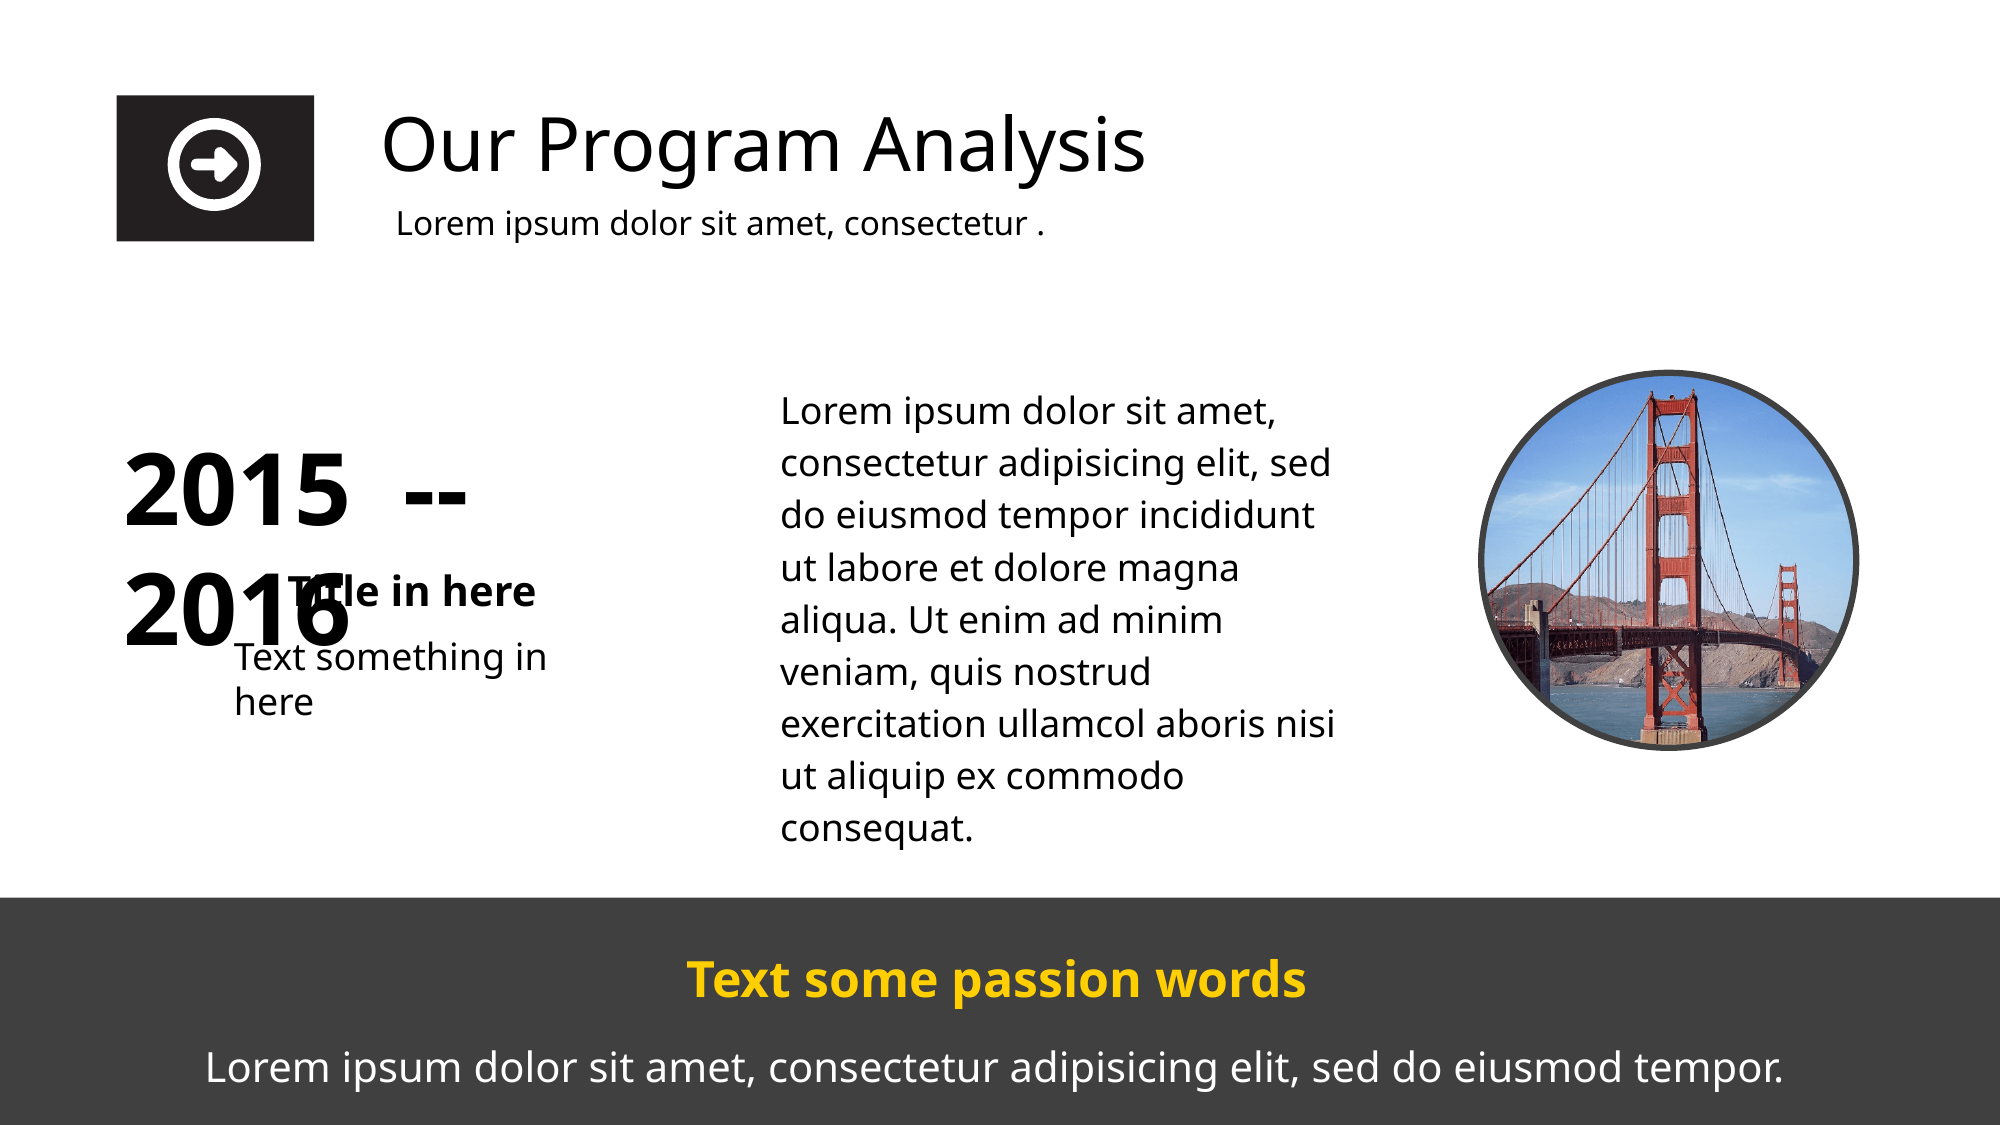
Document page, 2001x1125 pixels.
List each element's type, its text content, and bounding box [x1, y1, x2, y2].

text_box Lorem ipsum dolor sit amet, consectetur adipisicing elit, sed do eiusmod tempor. [32, 1031, 1968, 1099]
text_box 2015 -- 2016 [108, 418, 727, 673]
text_box Text something in here [219, 625, 617, 731]
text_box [116, 95, 315, 242]
text_box Lorem ipsum dolor sit amet, consectetur . [380, 194, 1079, 250]
text_box [0, 897, 2000, 1125]
picture [1481, 372, 1857, 748]
text_box Title in here [272, 557, 563, 623]
text_box Lorem ipsum dolor sit amet, consectetur adipisicing elit, sed do eiusmod tempor incididunt ut labore et dolore magna aliqua. Ut enim ad minim veniam, quis nostrud exercitation ullamcol aboris nisi ut aliquip ex commodo consequat. [765, 372, 1367, 857]
text_box Text some passion words [672, 940, 1328, 1015]
text_box Our Program Analysis [365, 88, 1184, 194]
